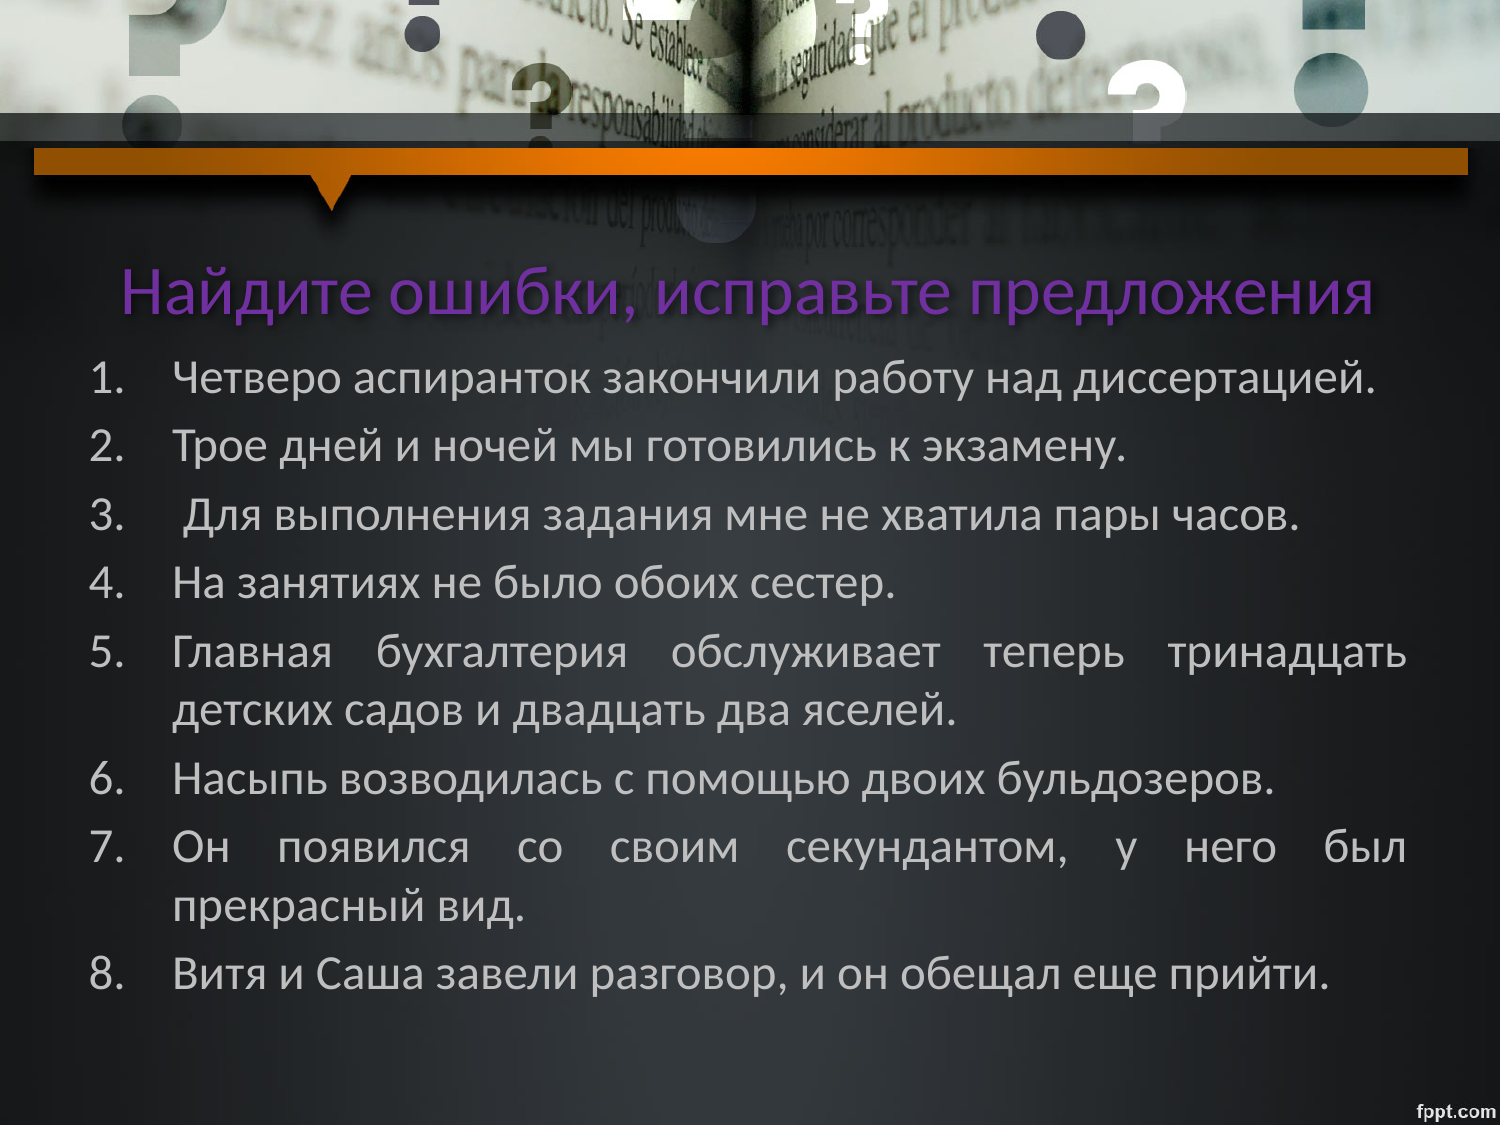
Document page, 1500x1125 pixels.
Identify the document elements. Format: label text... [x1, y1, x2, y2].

title Найдите ошибки, исправьте предложения [73, 236, 1424, 337]
picture [0, 0, 1500, 1125]
list Четверо аспиранток закончили работу над диссертацией. Трое дней и ночей мы готовились к экзамену. Для выполнения задания мне не хватила пары часов. На занятиях не было обоих сестер. Главная бухгалтерия обслуживает теперь тринадцать детских садов и двадцать два яселей. Насыпь возводилась с помощью двоих бульдозеров. Он появился со своим секундантом, у него был прекрасный вид. Витя и Саша завели разговор, и он обещал еще прийти. [73, 337, 1424, 1014]
